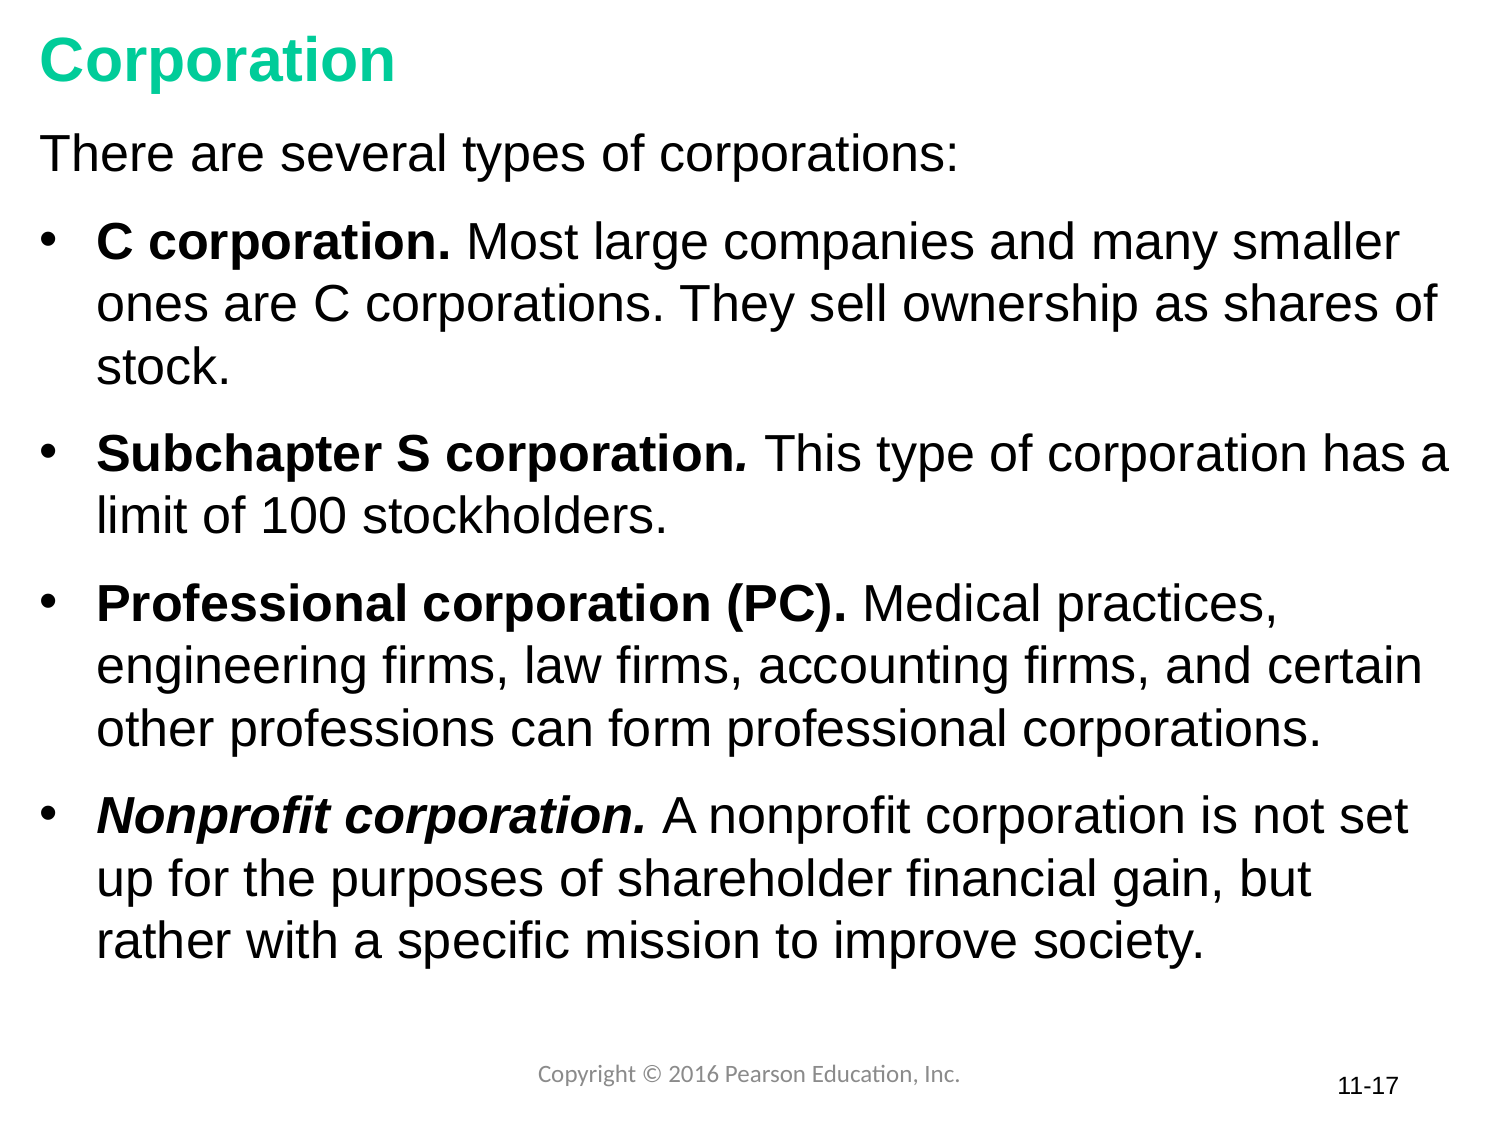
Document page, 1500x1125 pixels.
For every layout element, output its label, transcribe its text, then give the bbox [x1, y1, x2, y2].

title Corporation [24, 0, 1375, 112]
footer Copyright © 2016 Pearson Education, Inc. [512, 1042, 988, 1103]
list There are several types of corporations: C corporation. Most large companies and many smaller ones are C corporations. They sell ownership as shares of stock. Subchapter S corporation. This type of corporation has a limit of 100 stockholders. Professional corporation (PC). Medical practices, engineering firms, law firms, accounting firms, and certain other professions can form professional corporations. Nonprofit corporation. A nonprofit corporation is not set up for the purposes of shareholder financial gain, but rather with a specific mission to improve society. [24, 112, 1474, 1125]
